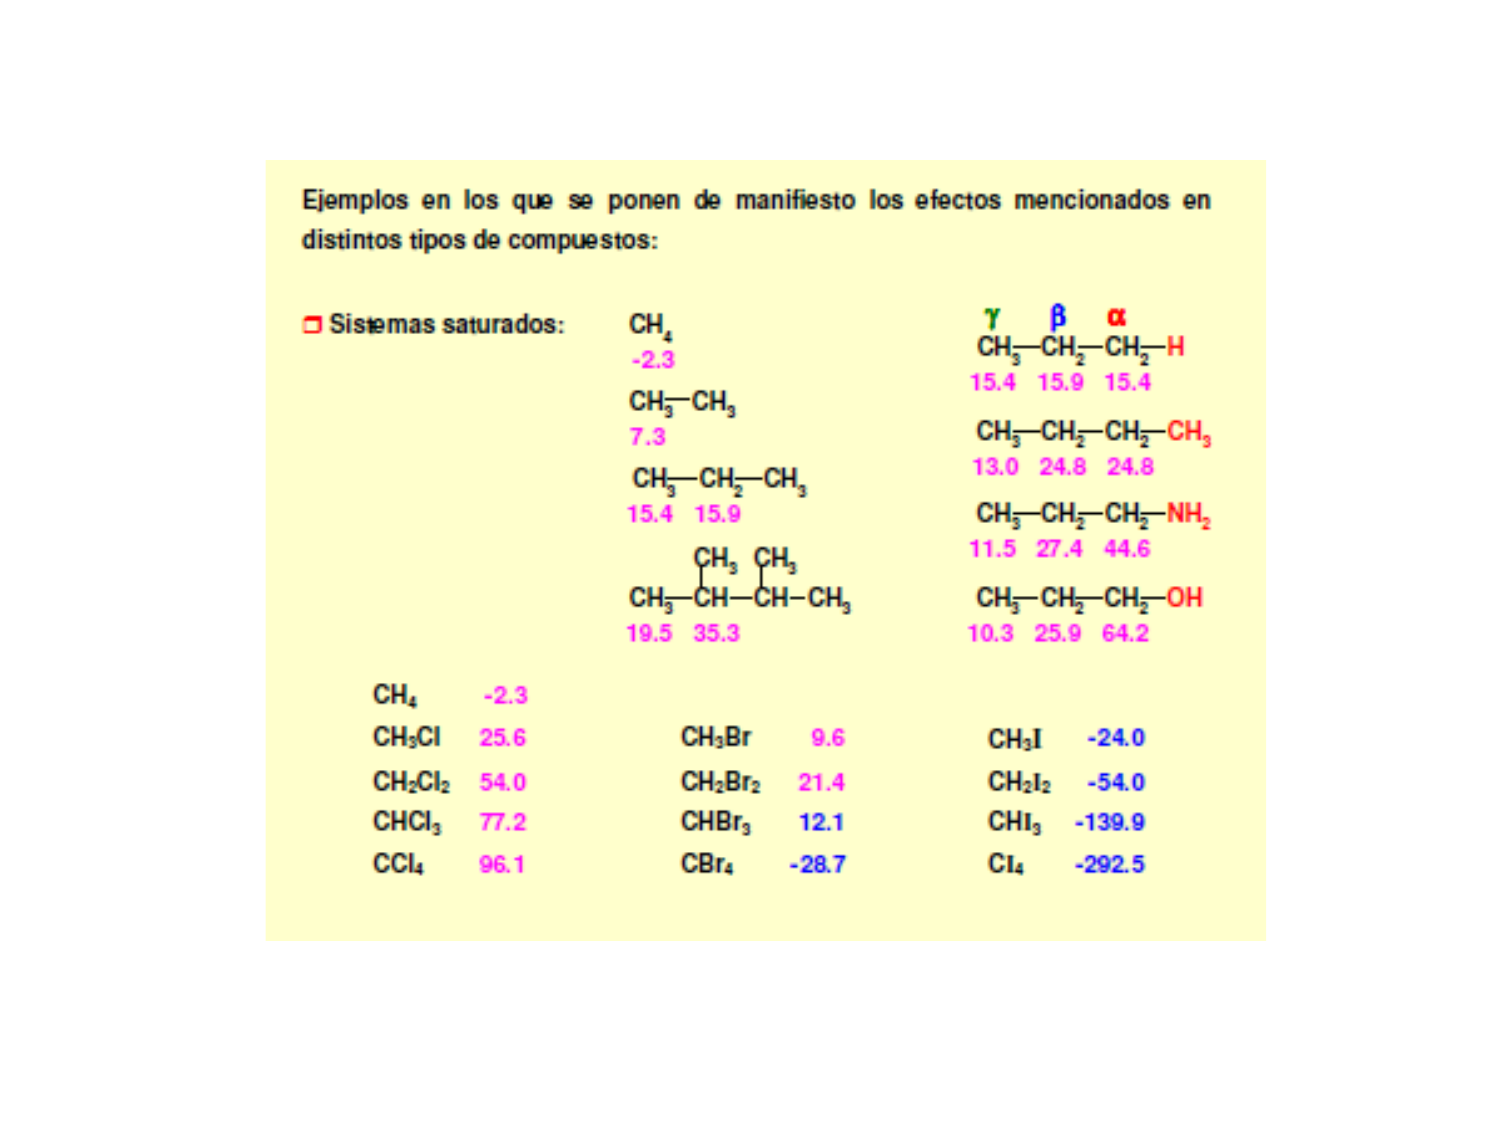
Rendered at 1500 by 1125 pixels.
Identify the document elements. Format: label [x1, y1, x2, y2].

picture [265, 160, 1267, 941]
